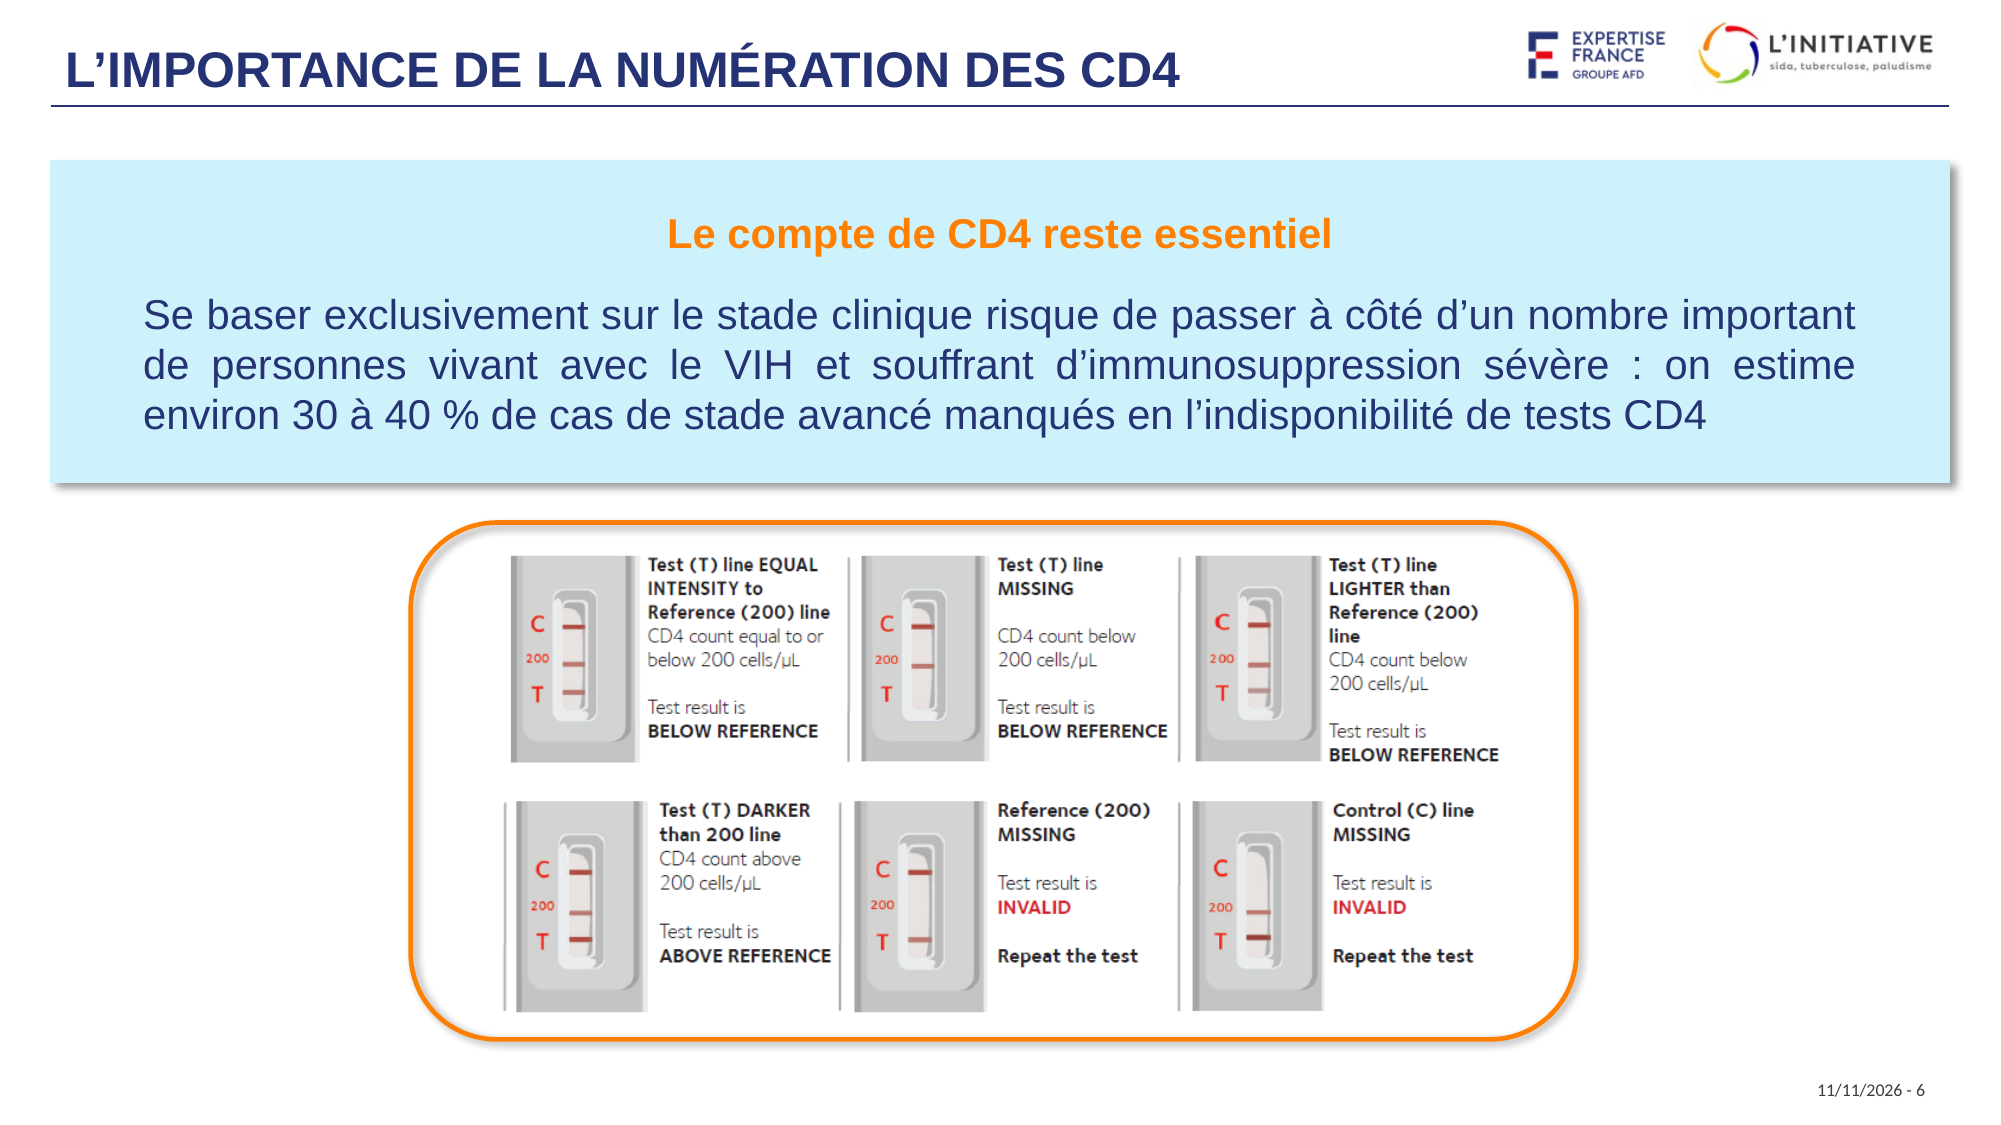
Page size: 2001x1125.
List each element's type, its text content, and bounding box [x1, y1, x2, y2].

text_box [409, 521, 1578, 1041]
picture [491, 531, 1512, 1022]
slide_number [742, 1058, 1940, 1119]
title L’importance de la numération des cd4 [50, 15, 1950, 106]
list Le compte de CD4 reste essentiel Se baser exclusivement sur le stade clinique risque de passer à côté d’un nombre important de personnes vivant avec le VIH et souffrant d’immunosuppression sévère : on estime environ 30 à 40 % de cas de stade avancé manqués en l’indisponibilité de tests CD4 [128, 199, 1872, 447]
text_box [50, 160, 1950, 483]
picture [1514, 0, 1956, 106]
